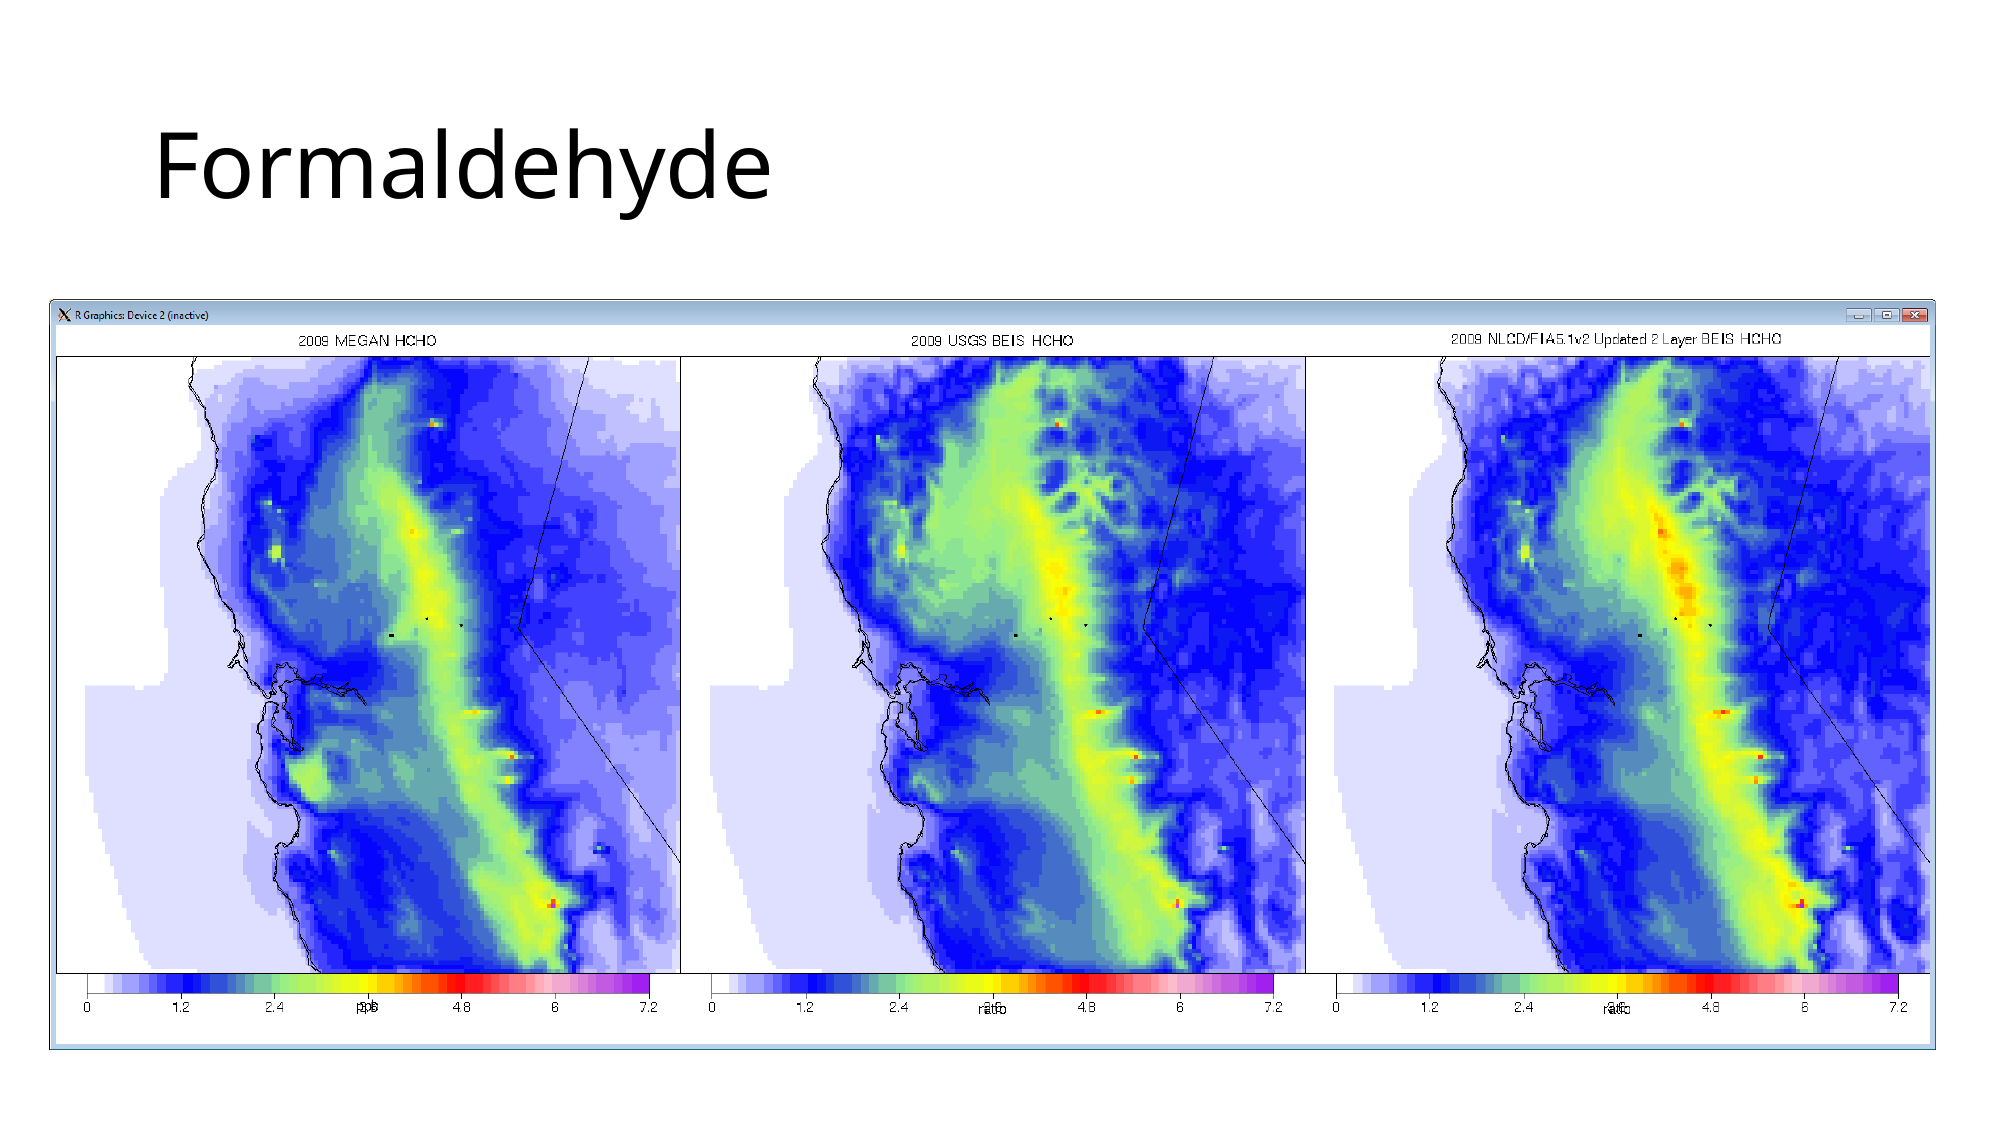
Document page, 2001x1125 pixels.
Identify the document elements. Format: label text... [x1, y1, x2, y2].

picture [49, 299, 1936, 1050]
title Formaldehyde [137, 59, 1863, 278]
